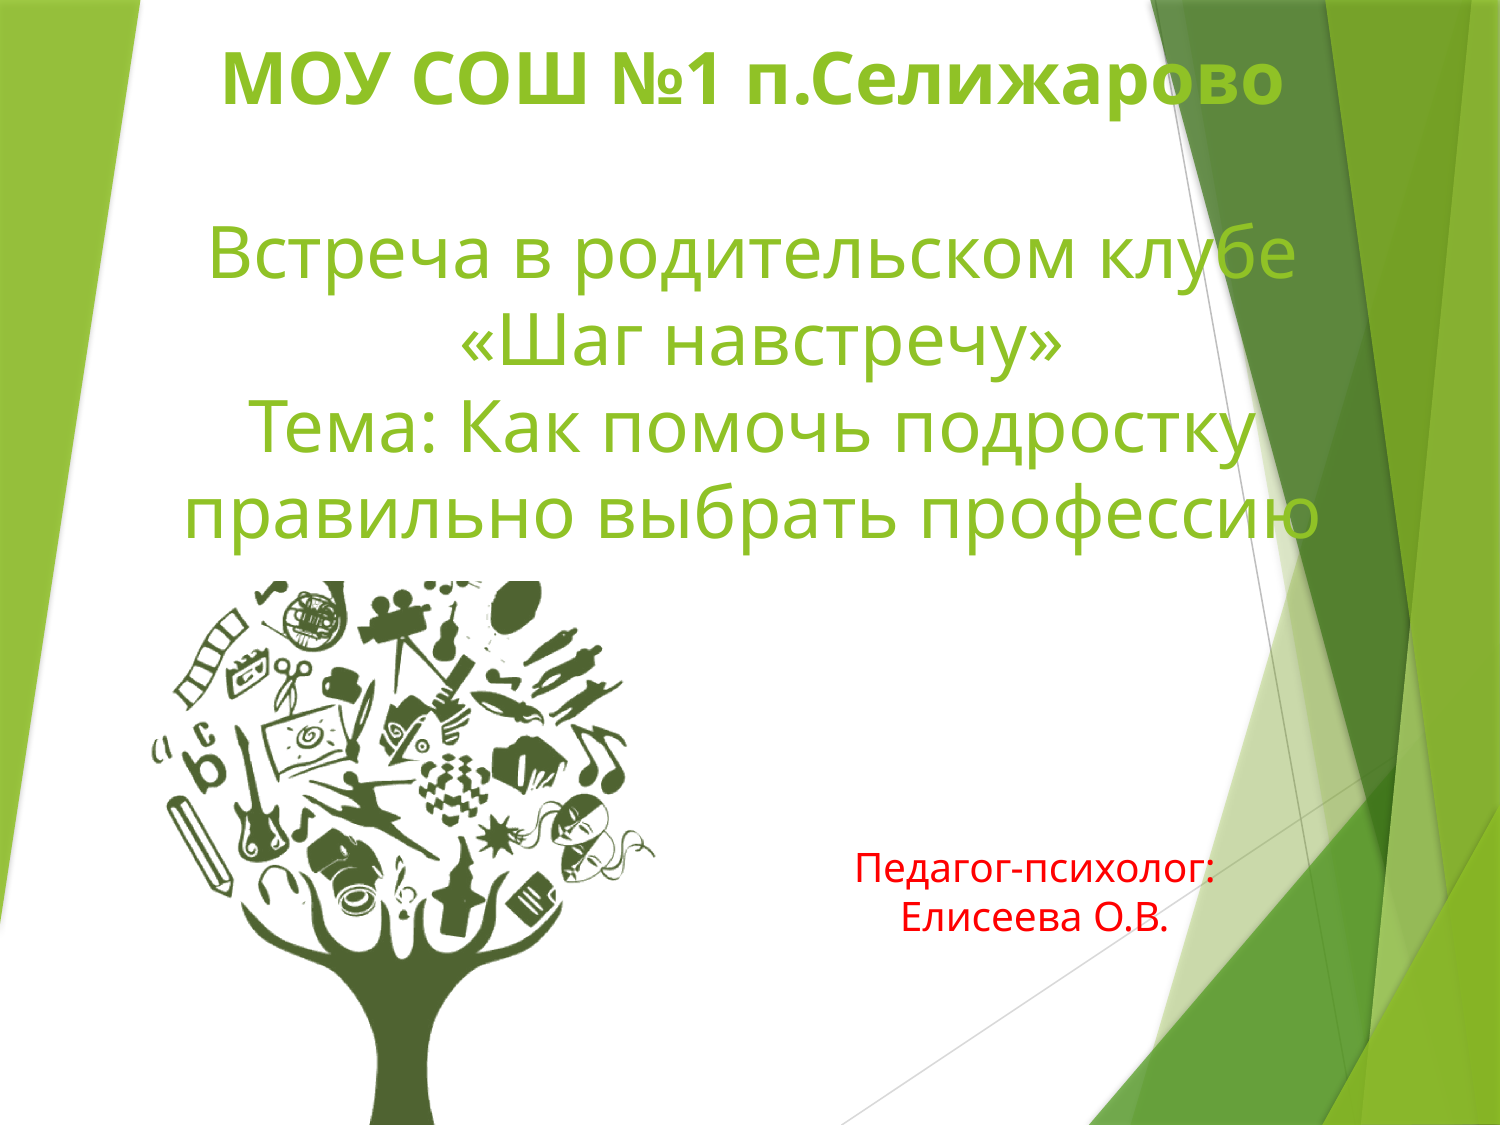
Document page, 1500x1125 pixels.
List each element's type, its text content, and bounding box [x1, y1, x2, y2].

subtitle Педагог-психолог: Елисеева О.В. [681, 834, 1438, 947]
title МОУ СОШ №1 п.Селижарово Встреча в родительском клубе «Шаг навстречу» Тема: Как помочь подростку правильно выбрать профессию [34, 19, 1471, 666]
picture [123, 581, 676, 1125]
